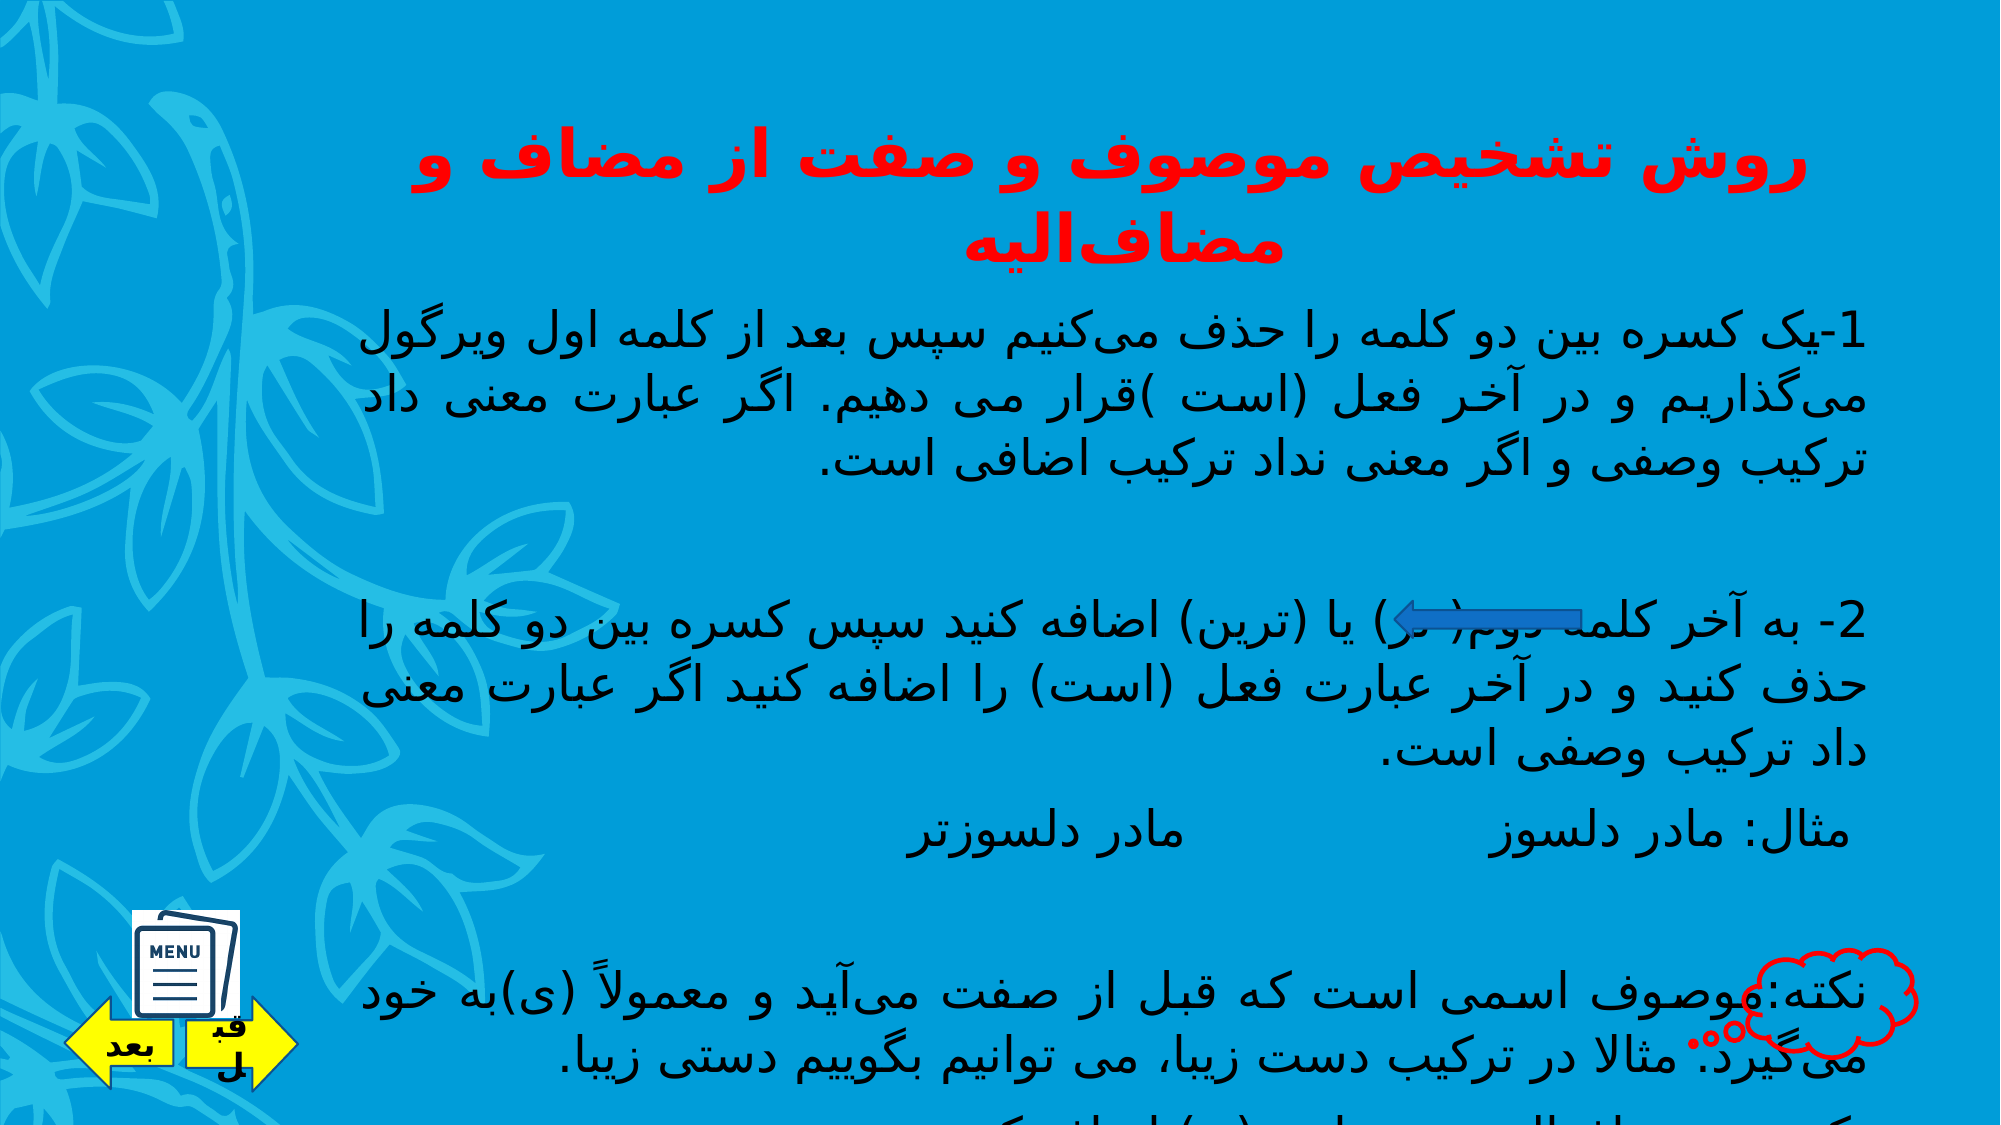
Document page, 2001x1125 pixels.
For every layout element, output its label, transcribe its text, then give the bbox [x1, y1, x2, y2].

text_box [1724, 1021, 1745, 1042]
text_box بعد [63, 995, 175, 1091]
picture [219, 1069, 245, 1081]
text_box [1704, 1031, 1719, 1046]
text_box روش تشخیص موصوف و صفت از مضاف و مضاف‌الیه 1-یک کسره بین دو کلمه را حذف می‌کنیم سپس بعد از کلمه اول ویرگول می‌گذاریم و در آخر فعل (است )قرار می دهیم. اگر عبارت معنی داد ترکیب وصفی و اگر معنی نداد ترکیب اضافی است. 2- به آخر کلمه دوم( تر) یا (ترین) اضافه کنید سپس کسره بین دو کلمه را حذف کنید و در آخر عبارت فعل (است) را اضافه کنید اگر عبارت معنی داد ترکیب وصفی است. مثال: مادر دلسوز مادر دلسوزتر نکته:موصوف اسمی است که قبل از صفت می‌آید و معمولاً (ی)به خود می‌گیرد. مثالا در ترکیب دست زیبا، می توانیم بگوییم دستی زیبا. نکته: به مضاف‌الیه نمی‌توانیم (ی) اضافه کنیم. مثلاً در ترکیب کتاب محسن، نمی‌توانیم بگوییم کتابی محسن [342, 97, 1884, 1125]
text_box قبل [185, 995, 299, 1093]
picture [132, 910, 239, 1018]
text_box [1689, 1039, 1698, 1048]
text_box [1742, 949, 1918, 1059]
text_box [1393, 599, 1583, 639]
